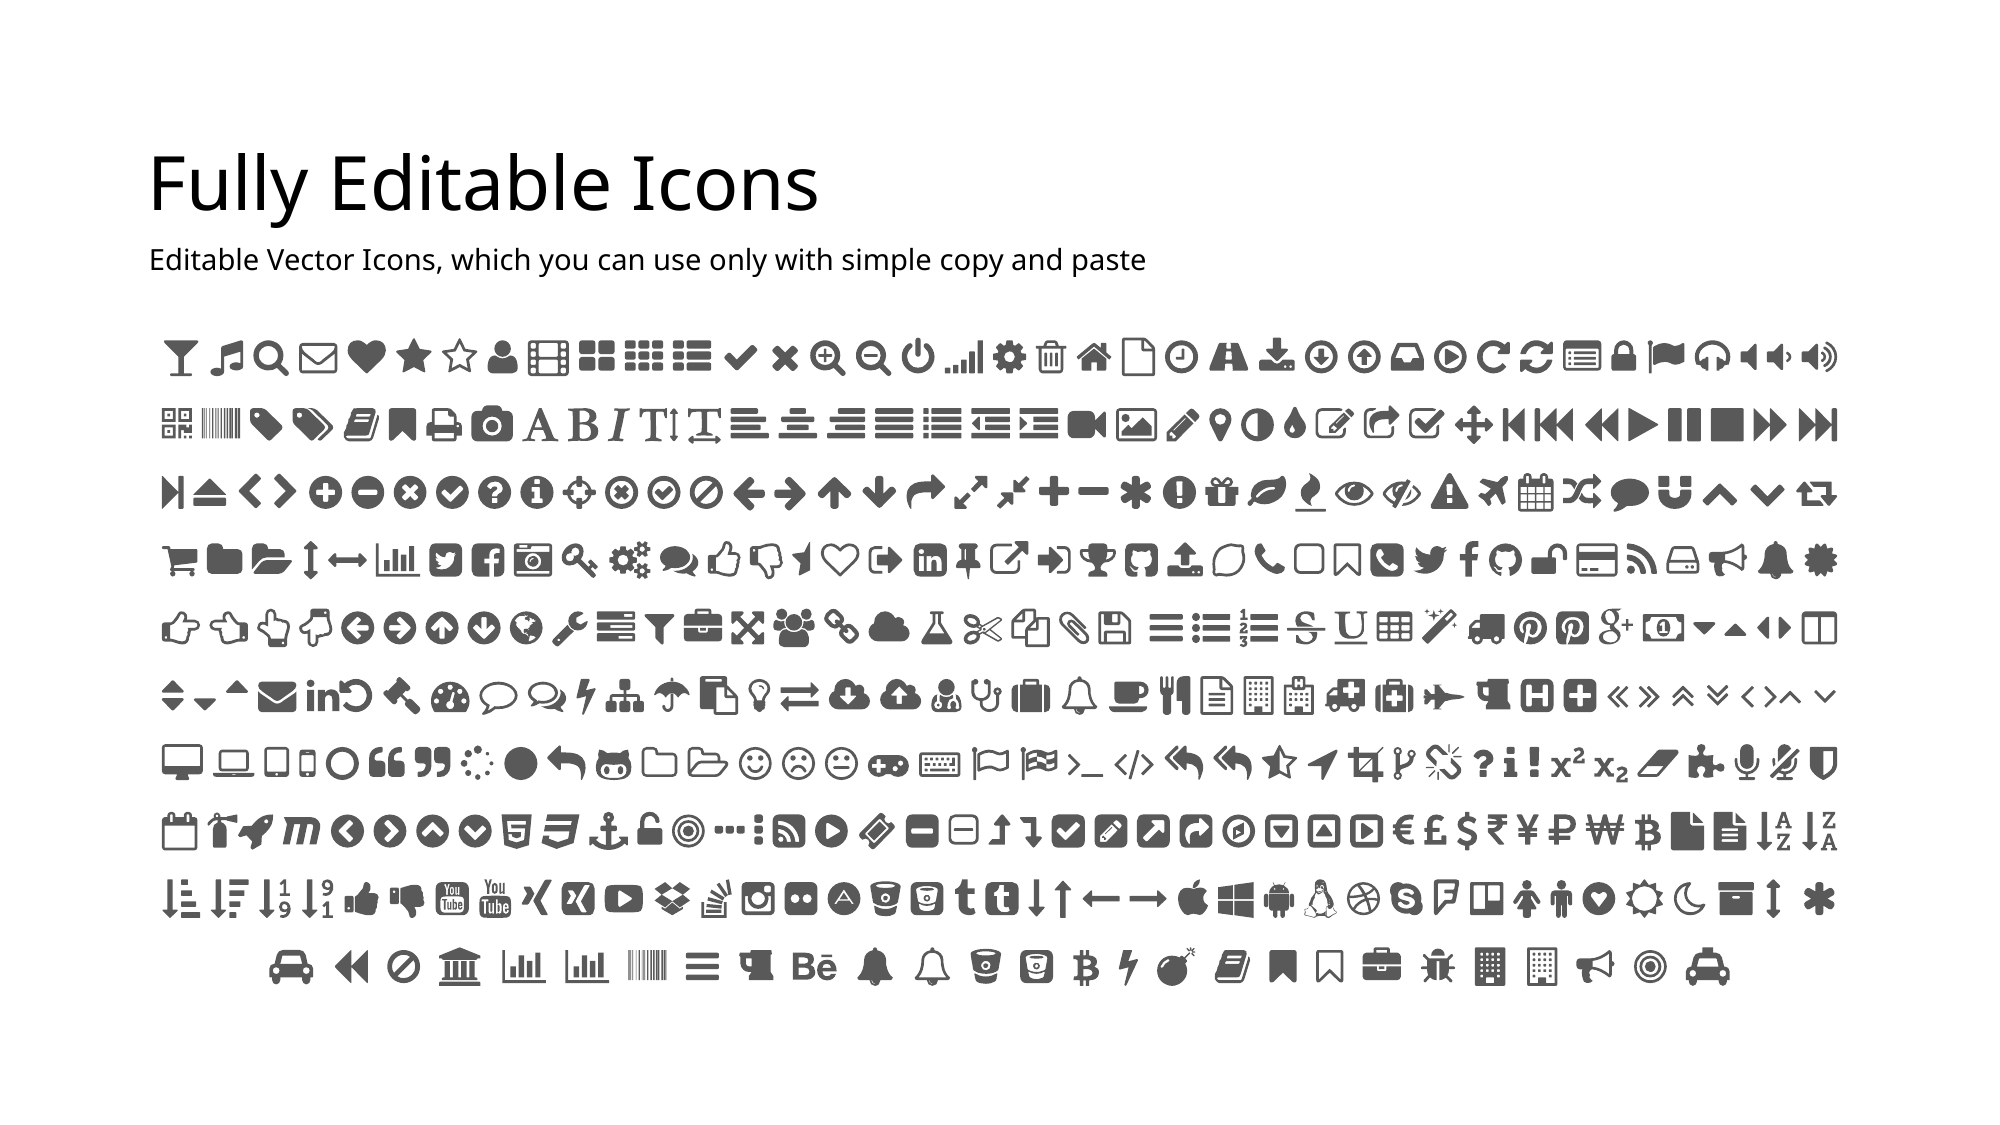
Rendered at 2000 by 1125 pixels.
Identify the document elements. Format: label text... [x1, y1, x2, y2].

text_box [828, 678, 870, 710]
text_box [576, 678, 596, 715]
text_box [931, 432, 962, 439]
text_box [1474, 947, 1506, 986]
text_box [1672, 685, 1694, 699]
text_box [1164, 745, 1204, 780]
text_box [824, 746, 859, 781]
text_box [661, 950, 667, 981]
text_box [562, 475, 596, 509]
text_box [1350, 814, 1384, 848]
text_box [754, 836, 763, 845]
text_box [1294, 543, 1325, 574]
text_box [1082, 890, 1120, 908]
text_box [1141, 754, 1154, 776]
text_box [1056, 546, 1071, 574]
text_box [264, 746, 290, 777]
text_box [1802, 811, 1818, 851]
text_box [223, 408, 233, 439]
text_box [868, 611, 910, 642]
text_box [778, 432, 818, 439]
text_box [944, 367, 951, 374]
text_box [683, 627, 723, 642]
text_box [568, 408, 599, 442]
text_box [1020, 817, 1042, 848]
text_box [1304, 340, 1338, 374]
text_box [1809, 481, 1838, 506]
text_box [161, 698, 184, 711]
text_box [1401, 485, 1421, 506]
text_box [229, 901, 241, 907]
text_box [1346, 882, 1381, 916]
text_box [1214, 950, 1251, 984]
text_box [1019, 432, 1059, 439]
text_box [321, 879, 334, 896]
text_box [1769, 748, 1800, 781]
text_box [1287, 611, 1326, 645]
text_box [344, 882, 379, 916]
text_box [1121, 337, 1156, 377]
text_box [163, 340, 199, 377]
text_box [341, 611, 375, 645]
text_box [161, 611, 201, 645]
text_box [1202, 625, 1231, 631]
text_box [547, 745, 586, 780]
text_box [1777, 744, 1792, 763]
text_box [1753, 408, 1787, 442]
text_box [1020, 746, 1058, 781]
text_box [1673, 882, 1706, 916]
text_box [1688, 744, 1725, 778]
text_box [1433, 340, 1467, 374]
text_box [954, 492, 971, 509]
text_box [827, 432, 866, 439]
text_box [1708, 543, 1748, 577]
text_box [1430, 473, 1469, 509]
text_box [1307, 814, 1341, 848]
text_box [628, 950, 634, 981]
text_box [1250, 636, 1278, 642]
text_box [1672, 693, 1694, 707]
text_box [161, 744, 203, 781]
text_box [521, 879, 552, 916]
text_box [1259, 337, 1295, 371]
text_box [1202, 614, 1231, 620]
text_box [1116, 408, 1158, 442]
text_box [739, 950, 774, 981]
text_box [1179, 814, 1213, 848]
text_box [1504, 757, 1518, 777]
text_box [251, 543, 292, 574]
text_box [1254, 543, 1285, 574]
text_box [1757, 616, 1770, 639]
text_box [1269, 950, 1297, 983]
text_box [178, 408, 192, 422]
text_box [1019, 416, 1027, 431]
text_box [672, 351, 684, 360]
text_box [919, 752, 961, 777]
text_box [1764, 686, 1777, 708]
text_box [1647, 340, 1654, 374]
text_box [339, 678, 373, 713]
text_box [552, 611, 588, 647]
text_box [654, 677, 690, 713]
text_box [1801, 611, 1838, 645]
text_box [1033, 416, 1059, 423]
text_box [1149, 625, 1183, 631]
text_box [741, 882, 775, 916]
text_box [1164, 340, 1199, 374]
text_box [416, 814, 450, 848]
text_box [1382, 678, 1406, 713]
text_box [923, 416, 929, 423]
text_box [875, 416, 914, 423]
text_box [1037, 546, 1063, 574]
text_box [1028, 879, 1045, 917]
text_box [479, 681, 518, 715]
text_box [857, 947, 893, 986]
text_box [1821, 341, 1838, 373]
text_box [1329, 408, 1355, 433]
text_box [1424, 608, 1444, 622]
text_box [598, 356, 615, 371]
text_box [1548, 814, 1576, 845]
text_box [730, 408, 759, 414]
text_box [672, 362, 684, 371]
text_box [436, 475, 469, 509]
text_box [1634, 950, 1667, 984]
text_box [653, 950, 660, 981]
text_box [193, 497, 227, 506]
text_box [1487, 814, 1508, 845]
text_box [714, 825, 724, 834]
text_box [730, 432, 769, 439]
text_box [669, 408, 678, 442]
text_box [1518, 473, 1554, 512]
text_box [161, 811, 198, 851]
text_box [1424, 814, 1447, 845]
text_box [1393, 746, 1416, 781]
text_box [1563, 473, 1602, 509]
text_box [388, 746, 405, 777]
text_box [1067, 410, 1106, 439]
text_box [207, 812, 238, 848]
text_box [1212, 543, 1246, 577]
text_box [859, 812, 895, 850]
text_box [1205, 477, 1239, 506]
text_box [748, 678, 771, 713]
text_box [786, 424, 809, 431]
text_box [867, 755, 909, 777]
text_box [1820, 833, 1838, 851]
text_box [1241, 408, 1274, 442]
text_box [1431, 948, 1445, 956]
text_box [725, 825, 734, 834]
text_box [1044, 684, 1051, 713]
text_box [1756, 811, 1773, 851]
text_box [931, 678, 962, 713]
text_box [598, 340, 615, 355]
text_box [1750, 484, 1785, 507]
text_box [810, 340, 846, 377]
text_box [1376, 611, 1413, 642]
text_box [754, 814, 763, 823]
text_box [1166, 408, 1200, 442]
text_box [736, 825, 745, 834]
text_box [1607, 686, 1620, 708]
text_box [914, 947, 951, 986]
text_box [993, 340, 1027, 374]
text_box [478, 475, 512, 509]
text_box [1488, 543, 1523, 576]
text_box [644, 614, 675, 645]
text_box [465, 769, 472, 777]
text_box [660, 546, 691, 571]
text_box [639, 408, 667, 442]
text_box [1467, 614, 1505, 645]
text_box [161, 408, 176, 422]
text_box [641, 950, 646, 981]
text_box [1638, 686, 1652, 708]
text_box [1798, 408, 1838, 442]
text_box [1796, 481, 1824, 506]
text_box [1582, 882, 1616, 916]
text_box [561, 882, 595, 916]
text_box [955, 879, 976, 916]
text_box [335, 950, 368, 984]
text_box [641, 746, 678, 777]
text_box [688, 435, 721, 444]
text_box [1556, 611, 1589, 645]
text_box [1801, 343, 1819, 370]
text_box [414, 746, 432, 777]
text_box [1265, 814, 1298, 848]
text_box [351, 475, 385, 509]
text_box [1370, 543, 1404, 577]
text_box [1011, 608, 1050, 648]
text_box [206, 543, 243, 574]
text_box [181, 879, 188, 885]
text_box [1615, 686, 1629, 708]
text_box [561, 543, 598, 578]
text_box [730, 416, 767, 423]
text_box [969, 351, 975, 374]
text_box [257, 608, 290, 648]
text_box [1804, 543, 1838, 577]
text_box [1520, 678, 1554, 713]
text_box [393, 475, 427, 509]
text_box [1243, 676, 1274, 715]
text_box [1573, 747, 1585, 764]
text_box [1413, 546, 1448, 574]
text_box [471, 543, 505, 577]
text_box [685, 963, 719, 970]
text_box [1362, 966, 1401, 981]
text_box [685, 952, 719, 959]
text_box [652, 362, 664, 371]
text_box [781, 416, 815, 423]
text_box [1129, 890, 1167, 908]
text_box [1079, 543, 1116, 577]
text_box [1061, 676, 1098, 715]
text_box [1250, 614, 1278, 620]
text_box [817, 959, 837, 981]
text_box [1658, 489, 1692, 509]
text_box [501, 814, 532, 849]
text_box [226, 680, 248, 693]
text_box [522, 408, 559, 442]
text_box [1191, 634, 1201, 644]
text_box [161, 680, 184, 693]
text_box [1778, 616, 1792, 639]
text_box [792, 541, 811, 576]
text_box [1362, 947, 1401, 965]
text_box [1035, 340, 1067, 374]
text_box [1653, 342, 1685, 365]
text_box [1167, 565, 1203, 577]
text_box [1076, 342, 1112, 371]
text_box [913, 543, 947, 577]
text_box [1520, 359, 1553, 374]
text_box [479, 895, 512, 918]
text_box [707, 541, 741, 577]
text_box [955, 543, 981, 580]
text_box [1375, 684, 1381, 713]
text_box [471, 405, 513, 442]
text_box [328, 553, 367, 567]
text_box [1626, 543, 1657, 574]
text_box [1149, 635, 1183, 642]
text_box [1304, 879, 1337, 918]
text_box [1628, 408, 1659, 442]
text_box [238, 814, 274, 850]
text_box [178, 424, 192, 439]
text_box [963, 614, 1003, 645]
text_box [259, 879, 275, 918]
text_box [1408, 684, 1414, 713]
text_box [434, 746, 451, 777]
text_box [299, 342, 338, 374]
text_box [1020, 950, 1054, 984]
text_box [686, 351, 712, 360]
text_box [1234, 882, 1254, 918]
text_box [1470, 882, 1504, 916]
text_box [754, 825, 763, 834]
text_box [961, 359, 967, 374]
text_box [473, 745, 482, 754]
text_box [624, 340, 636, 349]
text_box [396, 338, 432, 373]
text_box [1513, 611, 1548, 645]
text_box [780, 682, 819, 698]
text_box [278, 901, 291, 918]
text_box [330, 814, 365, 848]
text_box [1611, 340, 1637, 371]
text_box [856, 340, 892, 377]
text_box [1433, 879, 1460, 916]
text_box [383, 677, 421, 715]
text_box [1710, 408, 1744, 442]
text_box [441, 338, 478, 373]
text_box [234, 408, 241, 439]
text_box [1128, 750, 1140, 780]
text_box [1478, 476, 1508, 506]
text_box [258, 681, 297, 713]
text_box [971, 432, 1010, 439]
text_box [229, 879, 249, 885]
text_box [1200, 676, 1234, 715]
text_box [1389, 882, 1423, 916]
text_box [672, 340, 684, 349]
text_box [1520, 340, 1553, 355]
text_box [638, 340, 650, 349]
text_box [1250, 625, 1278, 631]
text_box [307, 689, 315, 712]
text_box [504, 746, 538, 781]
text_box [880, 678, 922, 710]
text_box [1693, 622, 1716, 635]
text_box [1775, 811, 1792, 829]
text_box [1213, 745, 1252, 780]
text_box [1531, 543, 1568, 574]
text_box [1685, 947, 1730, 986]
text_box [789, 408, 806, 414]
text_box [1363, 408, 1395, 439]
text_box [1473, 749, 1494, 769]
text_box [1786, 351, 1792, 363]
text_box [686, 362, 712, 371]
text_box [990, 543, 1021, 574]
text_box [915, 337, 921, 357]
text_box [988, 814, 1011, 845]
text_box [624, 351, 636, 360]
text_box [439, 961, 481, 986]
text_box [458, 814, 492, 848]
text_box [829, 416, 866, 423]
text_box [589, 811, 628, 850]
text_box [821, 954, 833, 958]
text_box [435, 882, 469, 916]
text_box [181, 890, 192, 896]
text_box [1707, 685, 1729, 698]
text_box [1479, 770, 1487, 777]
text_box [971, 408, 1010, 414]
text_box [373, 814, 407, 848]
text_box [1222, 814, 1256, 848]
text_box [985, 882, 1019, 916]
text_box [731, 611, 765, 645]
text_box [772, 814, 806, 848]
text_box [1120, 475, 1151, 509]
text_box [985, 416, 1010, 423]
text_box [1666, 546, 1700, 574]
text_box [565, 950, 610, 984]
text_box [1240, 608, 1248, 620]
text_box [1459, 541, 1479, 577]
text_box [250, 408, 283, 441]
text_box [1247, 475, 1287, 506]
text_box [875, 424, 914, 431]
text_box [1814, 690, 1836, 703]
text_box [817, 477, 852, 509]
text_box [1191, 612, 1201, 622]
text_box [1174, 542, 1197, 566]
text_box [652, 351, 664, 360]
text_box [1502, 408, 1525, 442]
text_box [1423, 684, 1465, 710]
text_box [624, 362, 636, 371]
text_box [1390, 342, 1424, 371]
text_box [1392, 814, 1415, 845]
text_box [253, 340, 289, 377]
text_box [607, 408, 630, 442]
text_box [484, 879, 498, 894]
text_box [971, 475, 988, 493]
text_box [389, 887, 399, 905]
text_box [1334, 611, 1368, 639]
text_box [1284, 406, 1306, 439]
text_box [596, 622, 636, 631]
text_box [953, 364, 959, 374]
text_box [1136, 814, 1170, 848]
text_box [931, 408, 962, 414]
text_box [605, 678, 644, 713]
text_box [1019, 408, 1059, 414]
text_box [835, 424, 866, 431]
text_box [1347, 746, 1384, 783]
text_box [1779, 690, 1801, 704]
text_box [1114, 681, 1149, 704]
text_box [1576, 543, 1618, 577]
text_box [1740, 343, 1757, 370]
text_box [1530, 769, 1539, 777]
text_box [638, 351, 650, 360]
text_box [1114, 754, 1127, 776]
text_box [876, 546, 903, 574]
text_box [1202, 636, 1231, 642]
text_box [688, 408, 721, 436]
text_box [181, 912, 201, 918]
text_box [1347, 340, 1381, 374]
text_box [1051, 814, 1085, 848]
text_box [299, 749, 316, 777]
text_box [426, 408, 462, 442]
text_box [274, 473, 297, 509]
text_box [931, 416, 962, 423]
text_box [1822, 811, 1836, 829]
text_box [229, 912, 237, 918]
text_box [1059, 611, 1090, 645]
text_box [210, 879, 226, 918]
text_box [923, 432, 929, 439]
text_box [193, 478, 227, 495]
text_box [306, 679, 315, 688]
text_box [579, 340, 596, 355]
text_box [1585, 814, 1625, 845]
text_box [1209, 342, 1249, 371]
text_box [1218, 885, 1233, 916]
text_box [638, 362, 650, 371]
text_box [302, 879, 318, 918]
text_box [1160, 676, 1174, 715]
text_box [652, 340, 664, 349]
text_box [502, 950, 546, 984]
text_box [673, 553, 699, 577]
text_box [1670, 811, 1705, 851]
text_box [1668, 408, 1682, 442]
text_box [1073, 950, 1099, 986]
text_box [325, 746, 359, 781]
text_box [1702, 483, 1738, 506]
text_box [1177, 879, 1209, 916]
text_box [772, 345, 798, 371]
text_box [347, 340, 386, 374]
text_box [282, 817, 321, 845]
text_box [1718, 882, 1754, 916]
text_box [1529, 746, 1540, 767]
text_box [784, 882, 818, 916]
text_box [970, 948, 1002, 984]
text_box [1598, 608, 1622, 645]
text_box [238, 473, 261, 509]
text_box [1300, 473, 1321, 506]
text_box [923, 424, 929, 431]
text_box [1777, 833, 1790, 851]
text_box [595, 749, 632, 781]
text_box [210, 340, 244, 377]
text_box [1758, 541, 1794, 580]
text_box [781, 746, 816, 781]
text_box [605, 475, 639, 509]
text_box [1766, 343, 1784, 370]
list Fully Editable Icons [127, 125, 1867, 210]
text_box [1457, 811, 1478, 851]
text_box [972, 416, 980, 431]
text_box [213, 749, 255, 777]
text_box [1108, 706, 1148, 713]
text_box [1239, 622, 1248, 634]
text_box [1594, 757, 1614, 777]
text_box [1425, 744, 1450, 769]
text_box [1550, 879, 1573, 918]
text_box [596, 633, 636, 642]
text_box [609, 541, 651, 579]
text_box [1637, 749, 1679, 777]
text_box [383, 611, 417, 645]
text_box [862, 475, 897, 508]
text_box [1454, 405, 1494, 445]
text_box [343, 408, 379, 442]
text_box [1734, 744, 1760, 781]
text_box [905, 814, 939, 848]
text_box [439, 947, 481, 960]
text_box [322, 901, 333, 918]
text_box [1325, 678, 1365, 713]
text_box [513, 543, 553, 577]
text_box [971, 678, 1002, 713]
text_box [1680, 475, 1692, 487]
text_box [671, 814, 705, 848]
text_box [1261, 744, 1298, 779]
text_box [654, 882, 691, 916]
text_box [1527, 947, 1558, 986]
text_box [201, 408, 207, 439]
text_box [1333, 543, 1362, 576]
text_box [499, 882, 505, 894]
text_box [1157, 947, 1196, 986]
text_box [467, 611, 501, 645]
text_box [1513, 879, 1541, 918]
text_box [1209, 408, 1232, 442]
text_box [910, 882, 944, 916]
text_box [1621, 619, 1633, 631]
text_box [730, 424, 761, 431]
text_box [1707, 693, 1729, 706]
text_box [837, 408, 866, 414]
text_box [1315, 408, 1346, 439]
text_box [1020, 678, 1042, 713]
text_box [1078, 487, 1109, 495]
text_box [773, 608, 815, 648]
text_box [1125, 543, 1158, 577]
text_box [1039, 475, 1070, 506]
text_box [701, 879, 732, 918]
text_box [299, 608, 333, 648]
text_box [1642, 614, 1685, 642]
text_box [1647, 686, 1660, 708]
text_box [815, 814, 848, 848]
text_box [1239, 636, 1248, 648]
text_box [1563, 678, 1597, 713]
text_box [1477, 340, 1510, 374]
text_box [1033, 424, 1059, 431]
text_box [972, 746, 1009, 781]
text_box [541, 814, 580, 849]
text_box [1382, 479, 1411, 509]
text_box [1635, 814, 1661, 851]
text_box [387, 950, 421, 984]
text_box [388, 408, 417, 441]
text_box [1713, 811, 1747, 851]
text_box [1585, 408, 1619, 442]
text_box [637, 811, 663, 845]
text_box [1011, 684, 1018, 713]
text_box [400, 884, 425, 918]
text_box [997, 476, 1030, 509]
text_box [875, 432, 914, 439]
text_box [527, 340, 569, 377]
text_box [520, 475, 554, 509]
text_box [687, 746, 729, 777]
text_box [269, 949, 314, 985]
text_box [1506, 746, 1515, 754]
text_box [685, 974, 719, 981]
text_box [161, 475, 184, 509]
text_box [647, 475, 681, 509]
text_box [1687, 408, 1701, 442]
text_box [596, 611, 636, 620]
text_box [487, 340, 518, 374]
text_box [774, 476, 806, 511]
text_box [1098, 611, 1132, 645]
text_box [1694, 340, 1731, 371]
text_box [193, 698, 216, 711]
text_box [1191, 623, 1201, 633]
text_box [579, 356, 596, 371]
text_box [1516, 814, 1539, 845]
text_box [1295, 508, 1326, 512]
text_box [724, 345, 758, 371]
text_box [425, 611, 459, 645]
text_box [1335, 481, 1374, 506]
text_box [279, 879, 290, 896]
text_box [1551, 757, 1571, 777]
text_box [683, 608, 723, 626]
text_box [699, 676, 739, 715]
text_box [1658, 475, 1670, 487]
text_box [875, 408, 914, 414]
text_box [1068, 754, 1081, 776]
text_box [430, 681, 470, 713]
text_box [921, 611, 953, 645]
text_box [686, 340, 712, 349]
text_box [1307, 749, 1338, 781]
text_box [460, 759, 468, 767]
text_box [901, 343, 935, 374]
text_box [738, 746, 772, 781]
text_box [309, 475, 343, 509]
text_box [317, 689, 340, 712]
text_box [1804, 882, 1835, 916]
text_box [1420, 954, 1456, 983]
text_box [1316, 950, 1344, 983]
text_box [733, 476, 765, 511]
text_box [870, 881, 901, 917]
text_box [1626, 879, 1663, 918]
text_box [1162, 475, 1197, 509]
text_box [181, 901, 197, 907]
text_box [1118, 950, 1138, 986]
text_box [792, 952, 816, 980]
text_box [820, 543, 860, 577]
text_box [780, 696, 819, 712]
text_box [948, 814, 979, 845]
text_box [1610, 478, 1650, 512]
text_box [375, 543, 421, 577]
text_box [985, 424, 1010, 431]
text_box [931, 424, 962, 431]
text_box [215, 408, 219, 439]
text_box [1422, 609, 1457, 644]
text_box [429, 543, 463, 577]
text_box [1616, 766, 1628, 783]
text_box [292, 408, 334, 441]
text_box [906, 474, 946, 509]
text_box [1004, 541, 1029, 565]
text_box [1809, 746, 1838, 781]
text_box [1437, 755, 1462, 781]
text_box [749, 543, 783, 580]
text_box [1263, 882, 1295, 918]
text_box [229, 890, 245, 896]
text_box [827, 882, 861, 916]
text_box [1176, 676, 1191, 715]
text_box [1283, 676, 1314, 715]
text_box [1054, 880, 1072, 918]
text_box [1741, 686, 1754, 708]
text_box [509, 611, 543, 645]
text_box [977, 340, 983, 374]
text_box [1576, 950, 1615, 983]
text_box [1369, 405, 1400, 433]
text_box [369, 746, 386, 777]
text_box [527, 681, 567, 713]
text_box [1534, 408, 1573, 442]
text_box [604, 884, 643, 913]
text_box [1724, 623, 1747, 636]
text_box [161, 546, 198, 577]
text_box [868, 546, 883, 574]
text_box [464, 749, 472, 758]
text_box [1409, 408, 1445, 439]
text_box [1094, 814, 1128, 848]
text_box [1149, 614, 1183, 620]
text_box [162, 879, 178, 918]
text_box [303, 541, 318, 580]
text_box [1451, 622, 1458, 628]
text_box [209, 611, 248, 645]
text_box [1563, 340, 1602, 371]
text_box [824, 608, 860, 644]
text_box [1476, 678, 1511, 710]
text_box [1766, 879, 1781, 918]
text_box [161, 424, 176, 439]
text_box [1334, 641, 1368, 645]
text_box [689, 475, 723, 509]
list Editable Vector Icons, which you can use only with simple copy and paste [129, 231, 1869, 263]
